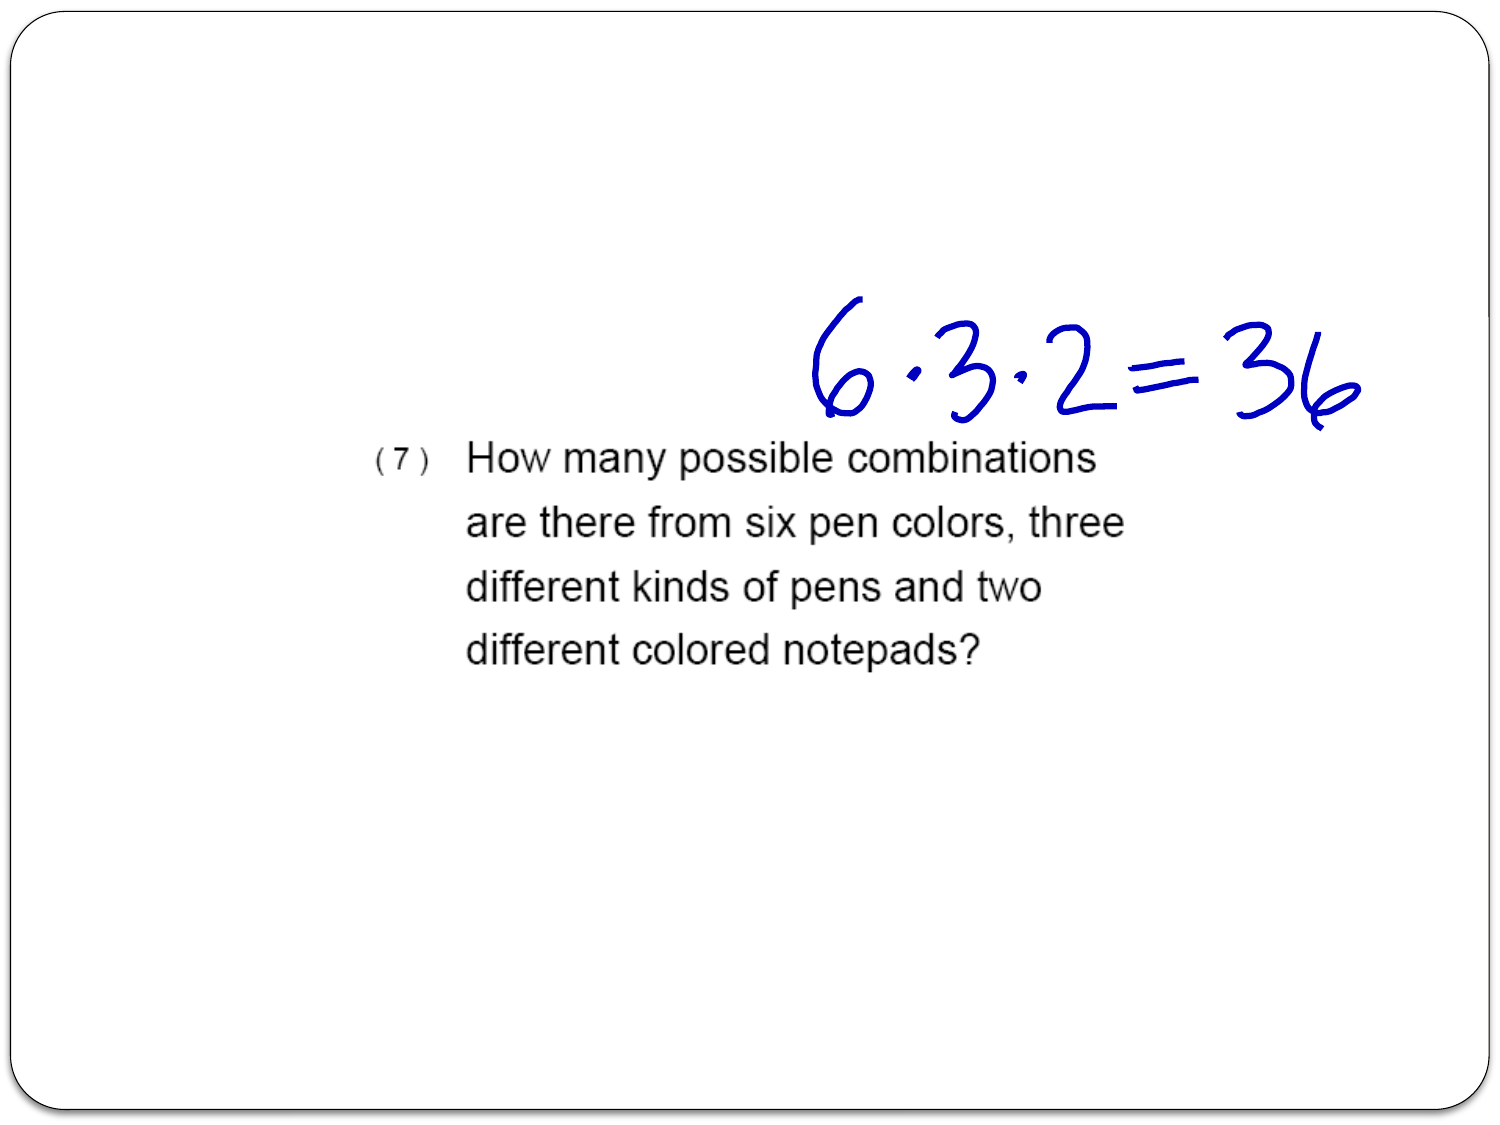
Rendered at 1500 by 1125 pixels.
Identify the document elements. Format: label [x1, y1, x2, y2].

text_box [1130, 360, 1185, 370]
text_box [1048, 326, 1117, 413]
text_box [1016, 373, 1025, 383]
text_box [1303, 331, 1359, 430]
picture [365, 432, 1135, 693]
text_box [1134, 378, 1199, 392]
text_box [814, 298, 872, 416]
text_box [1224, 324, 1293, 417]
text_box [908, 368, 920, 381]
text_box [936, 322, 994, 422]
